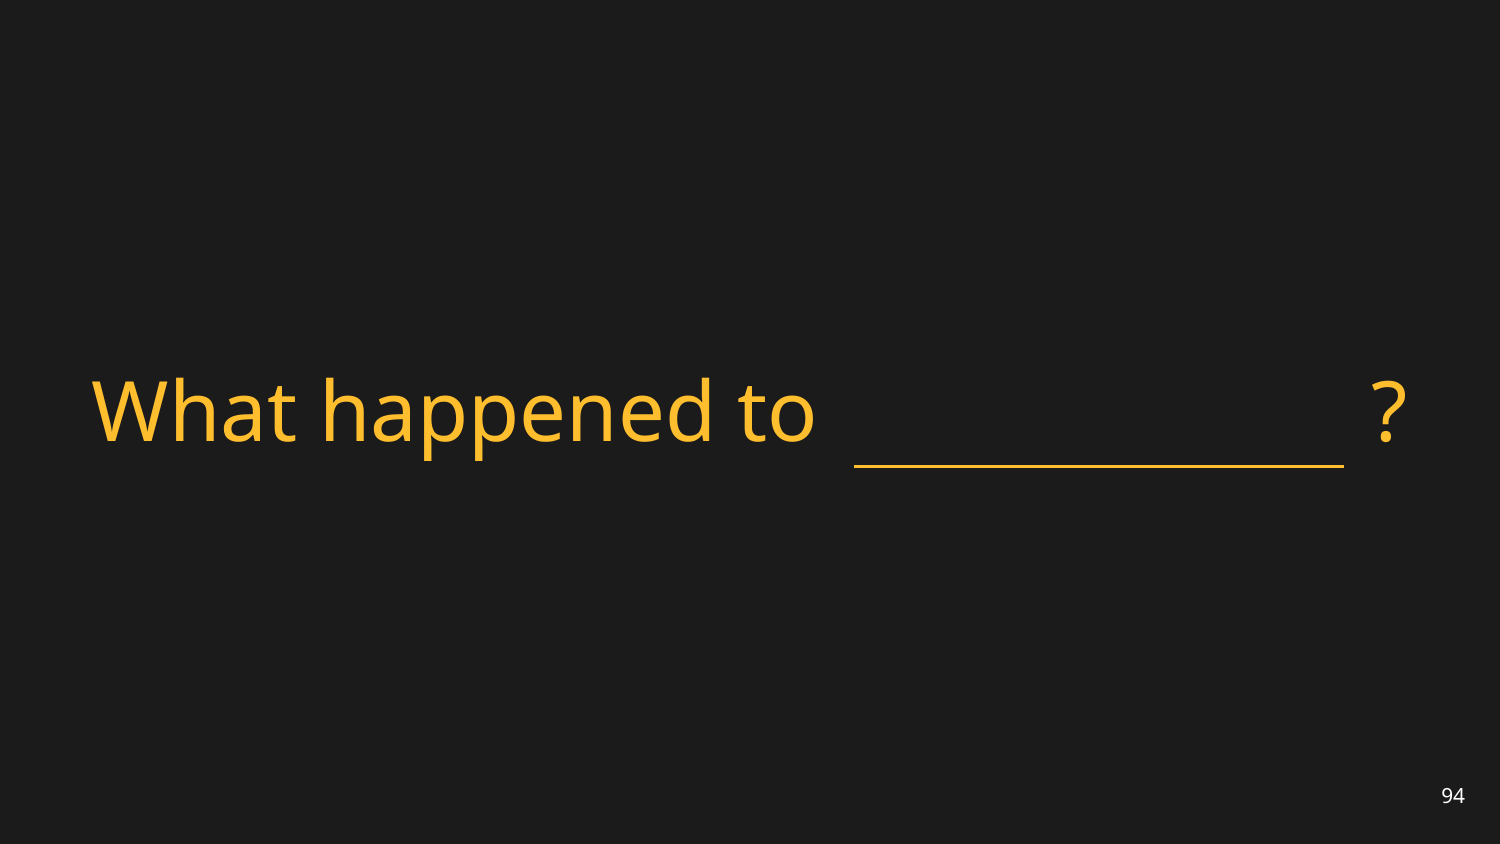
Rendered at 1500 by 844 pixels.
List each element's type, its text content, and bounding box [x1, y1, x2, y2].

title What happened to [blank] ? [51, 72, 1449, 753]
slide_number 94 [1389, 764, 1480, 830]
